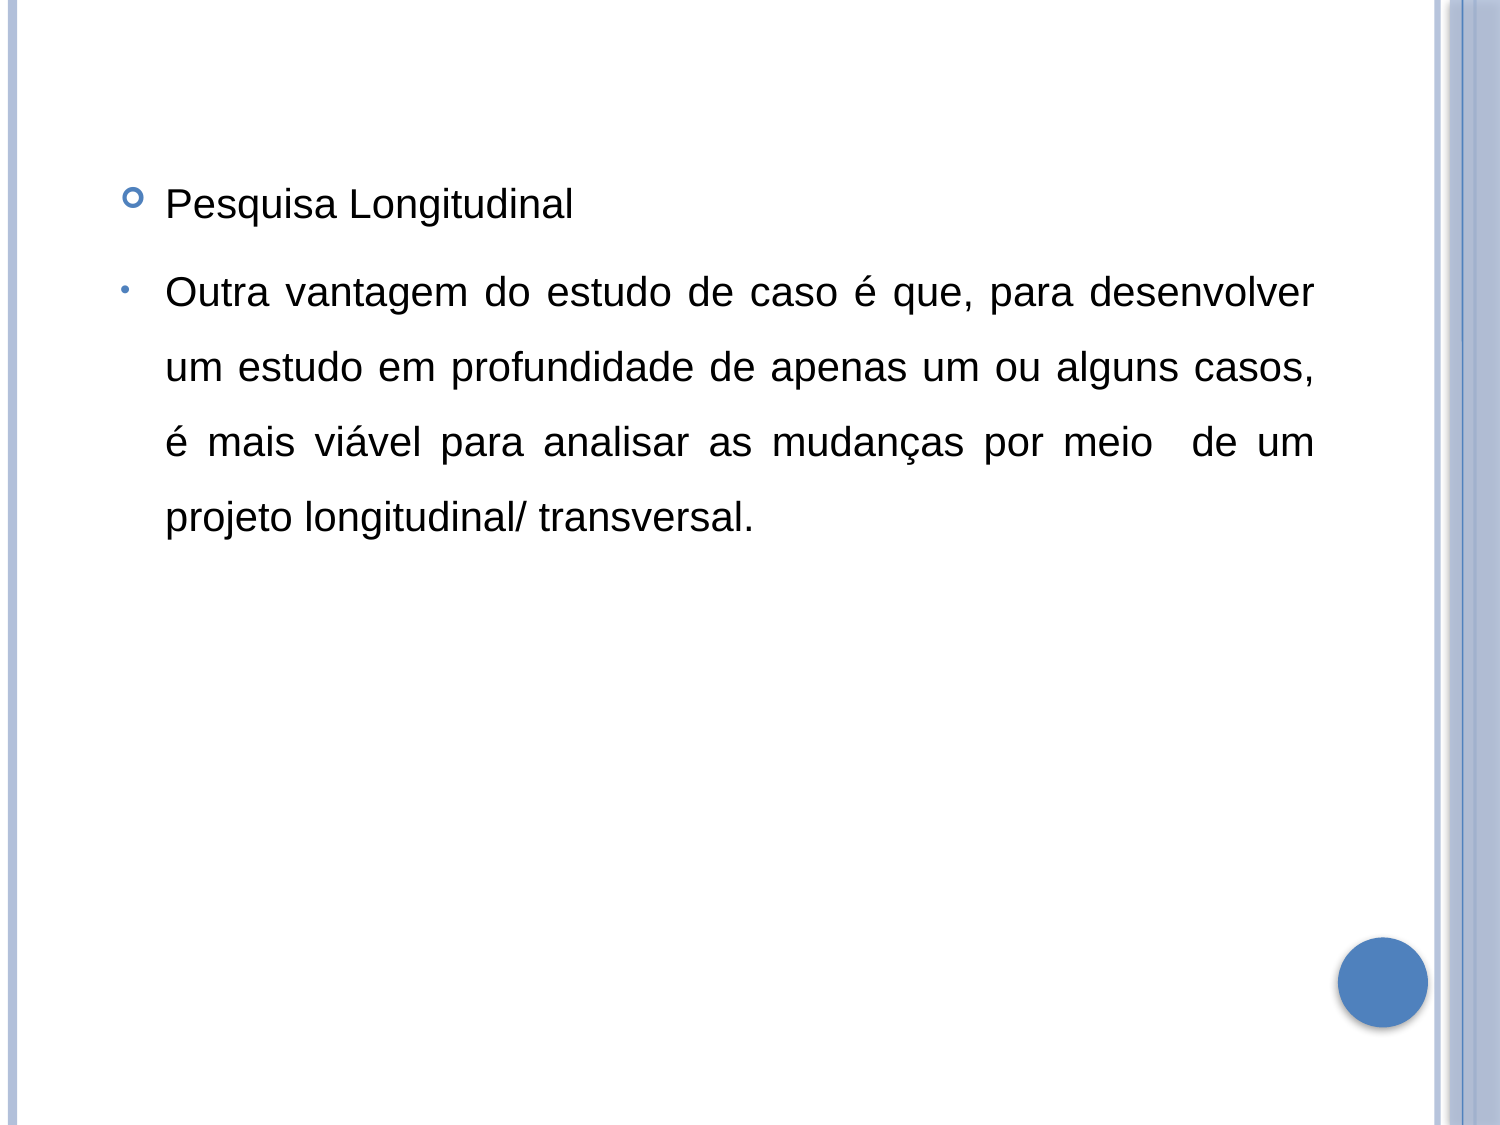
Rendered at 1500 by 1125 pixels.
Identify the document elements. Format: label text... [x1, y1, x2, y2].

list Pesquisa Longitudinal Outra vantagem do estudo de caso é que, para desenvolver um estudo em profundidade de apenas um ou alguns casos, é mais viável para analisar as mudanças por meio de um projeto longitudinal/ transversal. [105, 82, 1331, 882]
